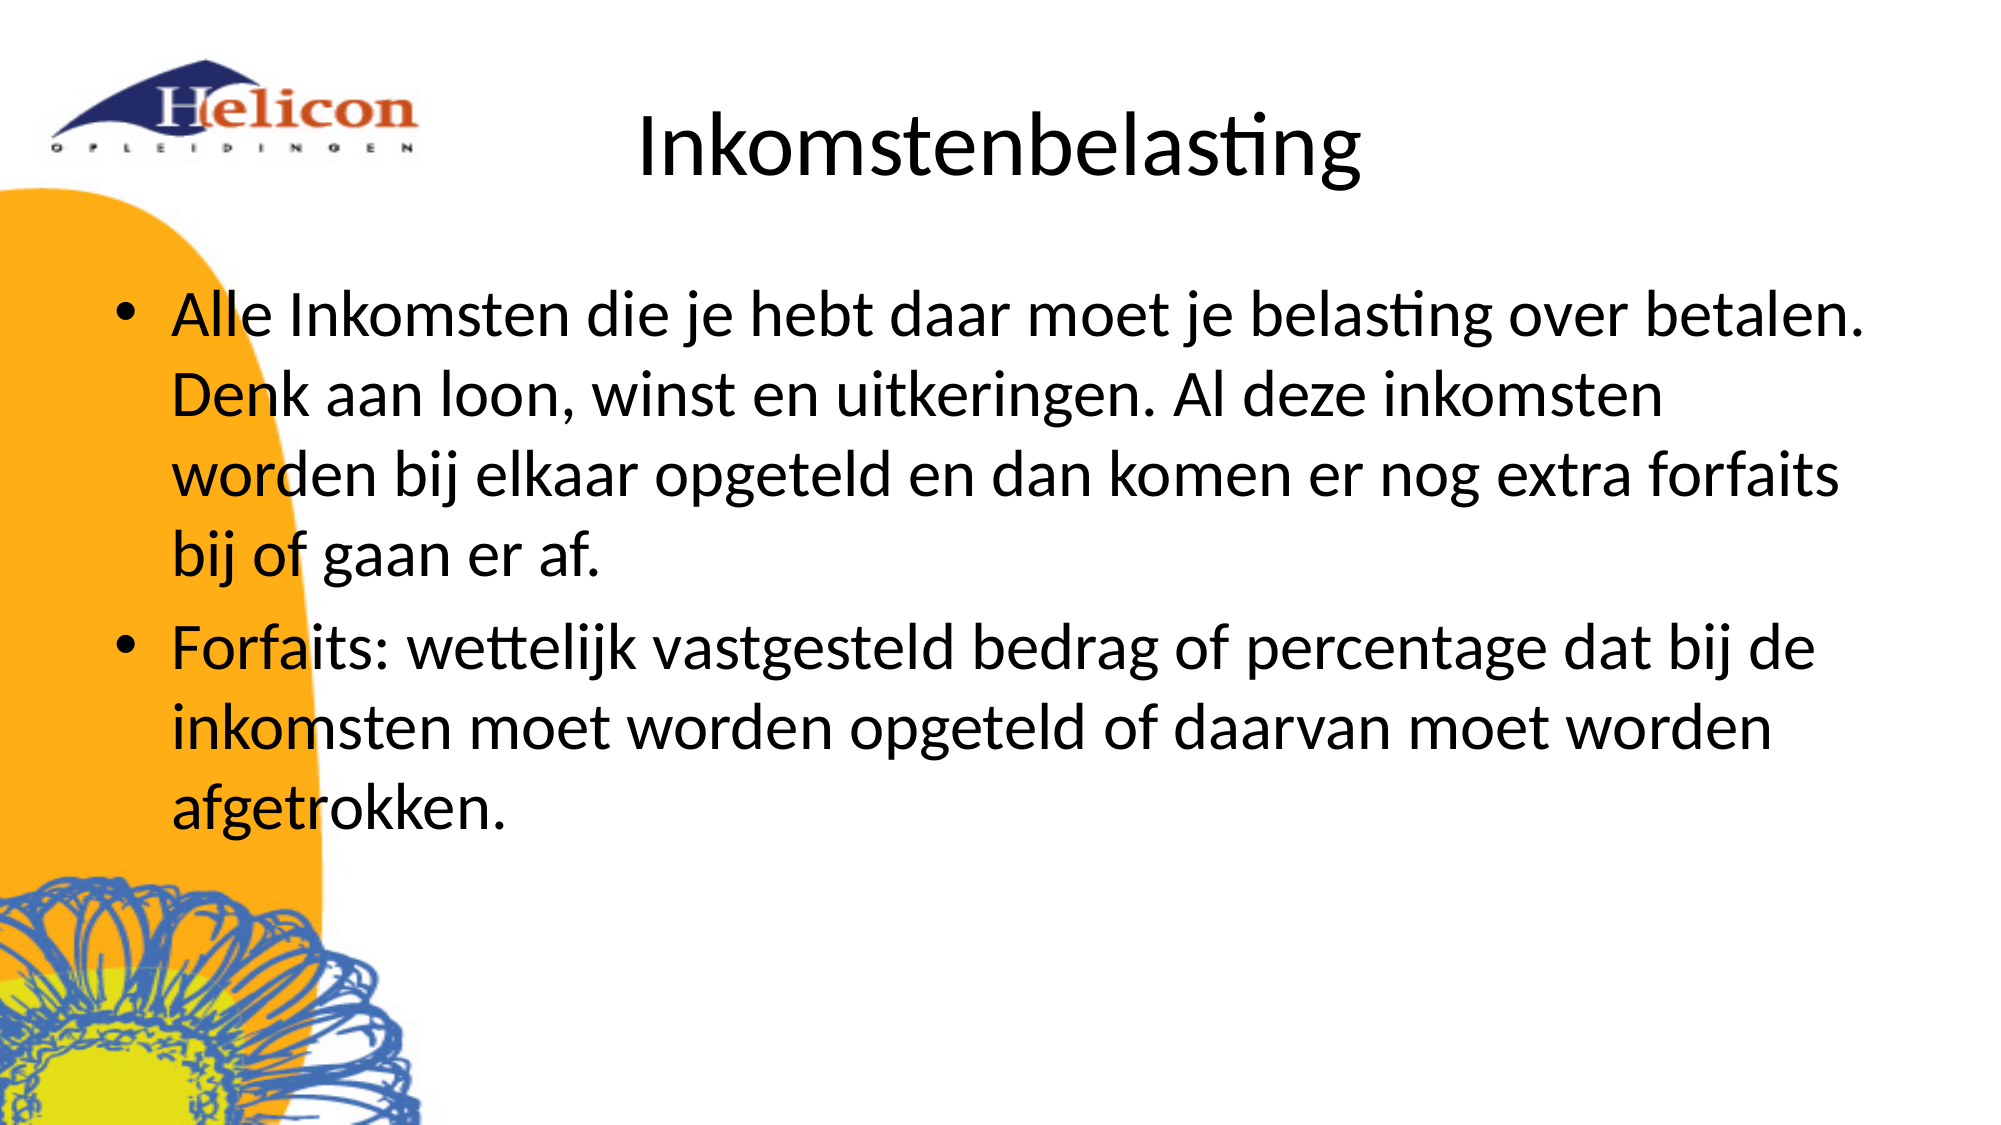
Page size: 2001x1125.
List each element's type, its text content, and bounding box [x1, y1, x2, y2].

picture [0, 0, 2001, 1125]
title Inkomstenbelasting [99, 45, 1900, 233]
list Alle Inkomsten die je hebt daar moet je belasting over betalen. Denk aan loon, winst en uitkeringen. Al deze inkomsten worden bij elkaar opgeteld en dan komen er nog extra forfaits bij of gaan er af. Forfaits: wettelijk vastgesteld bedrag of percentage dat bij de inkomsten moet worden opgeteld of daarvan moet worden afgetrokken. [99, 262, 1900, 1005]
